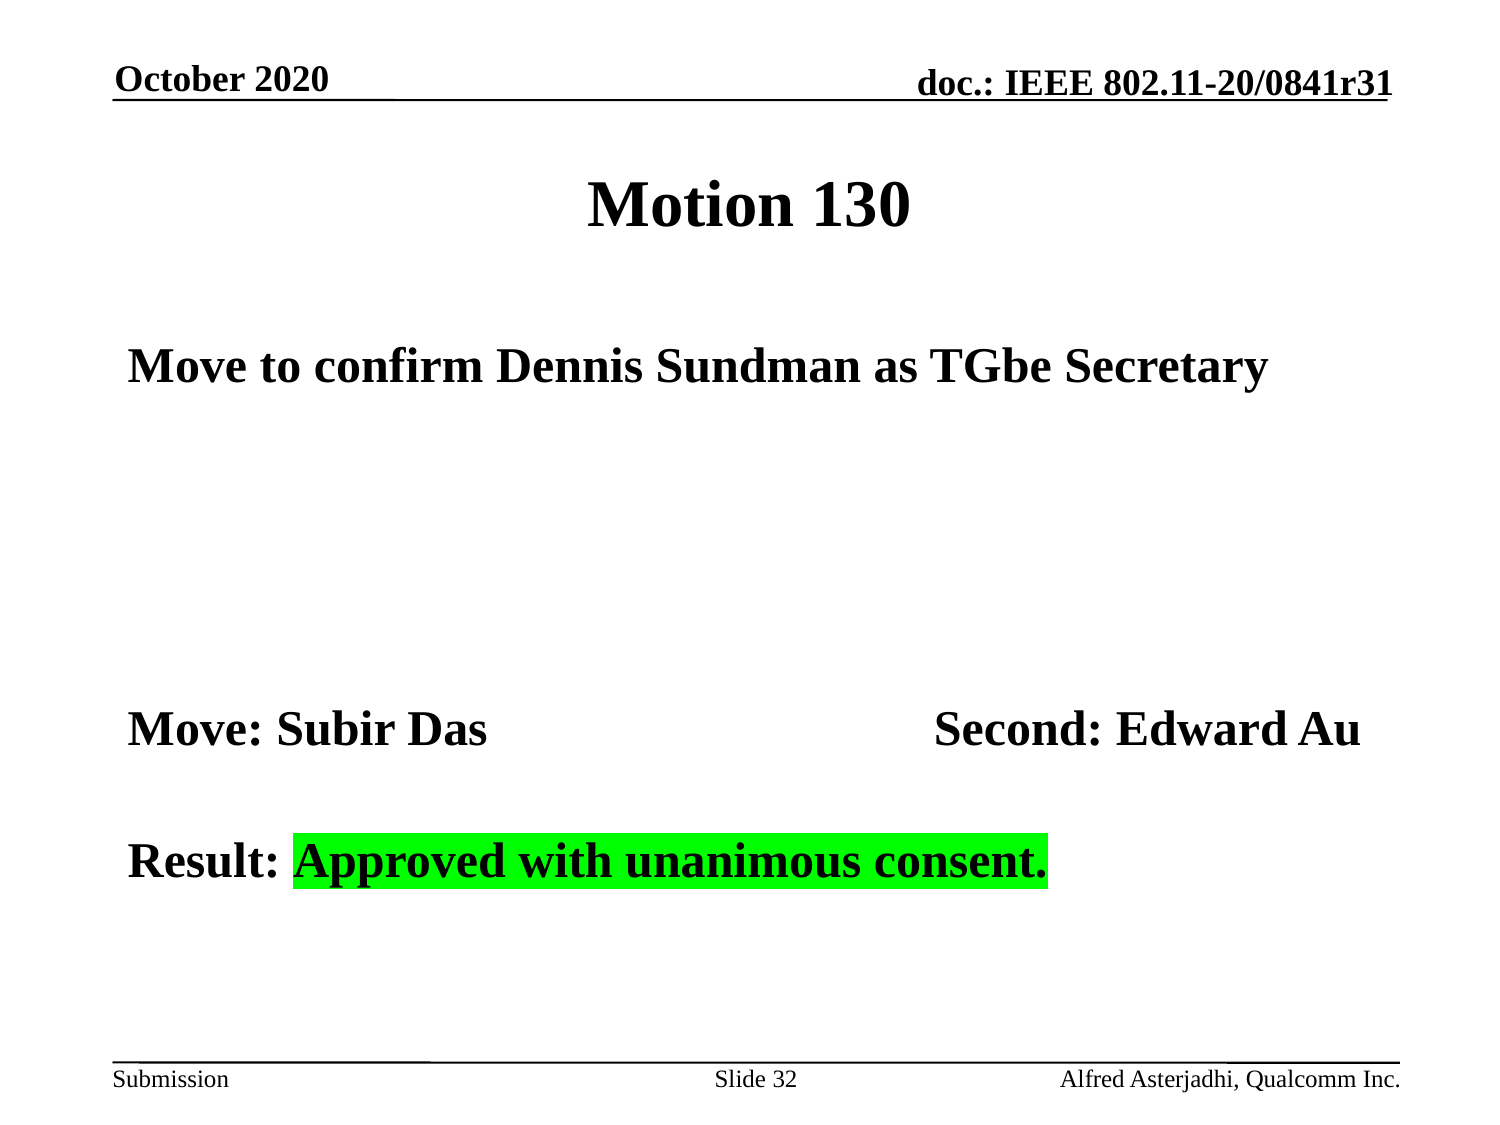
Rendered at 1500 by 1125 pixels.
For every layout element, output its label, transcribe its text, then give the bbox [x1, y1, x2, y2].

footer Alfred Asterjadhi, Qualcomm Inc. [878, 1061, 1402, 1093]
list Move to confirm Dennis Sundman as TGbe Secretary Move: Subir Das Second: Edward Au Result: Approved with unanimous consent. [112, 324, 1388, 1000]
title Motion 130 [112, 112, 1388, 288]
slide_number Slide 32 [712, 1061, 800, 1123]
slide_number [114, 54, 423, 100]
